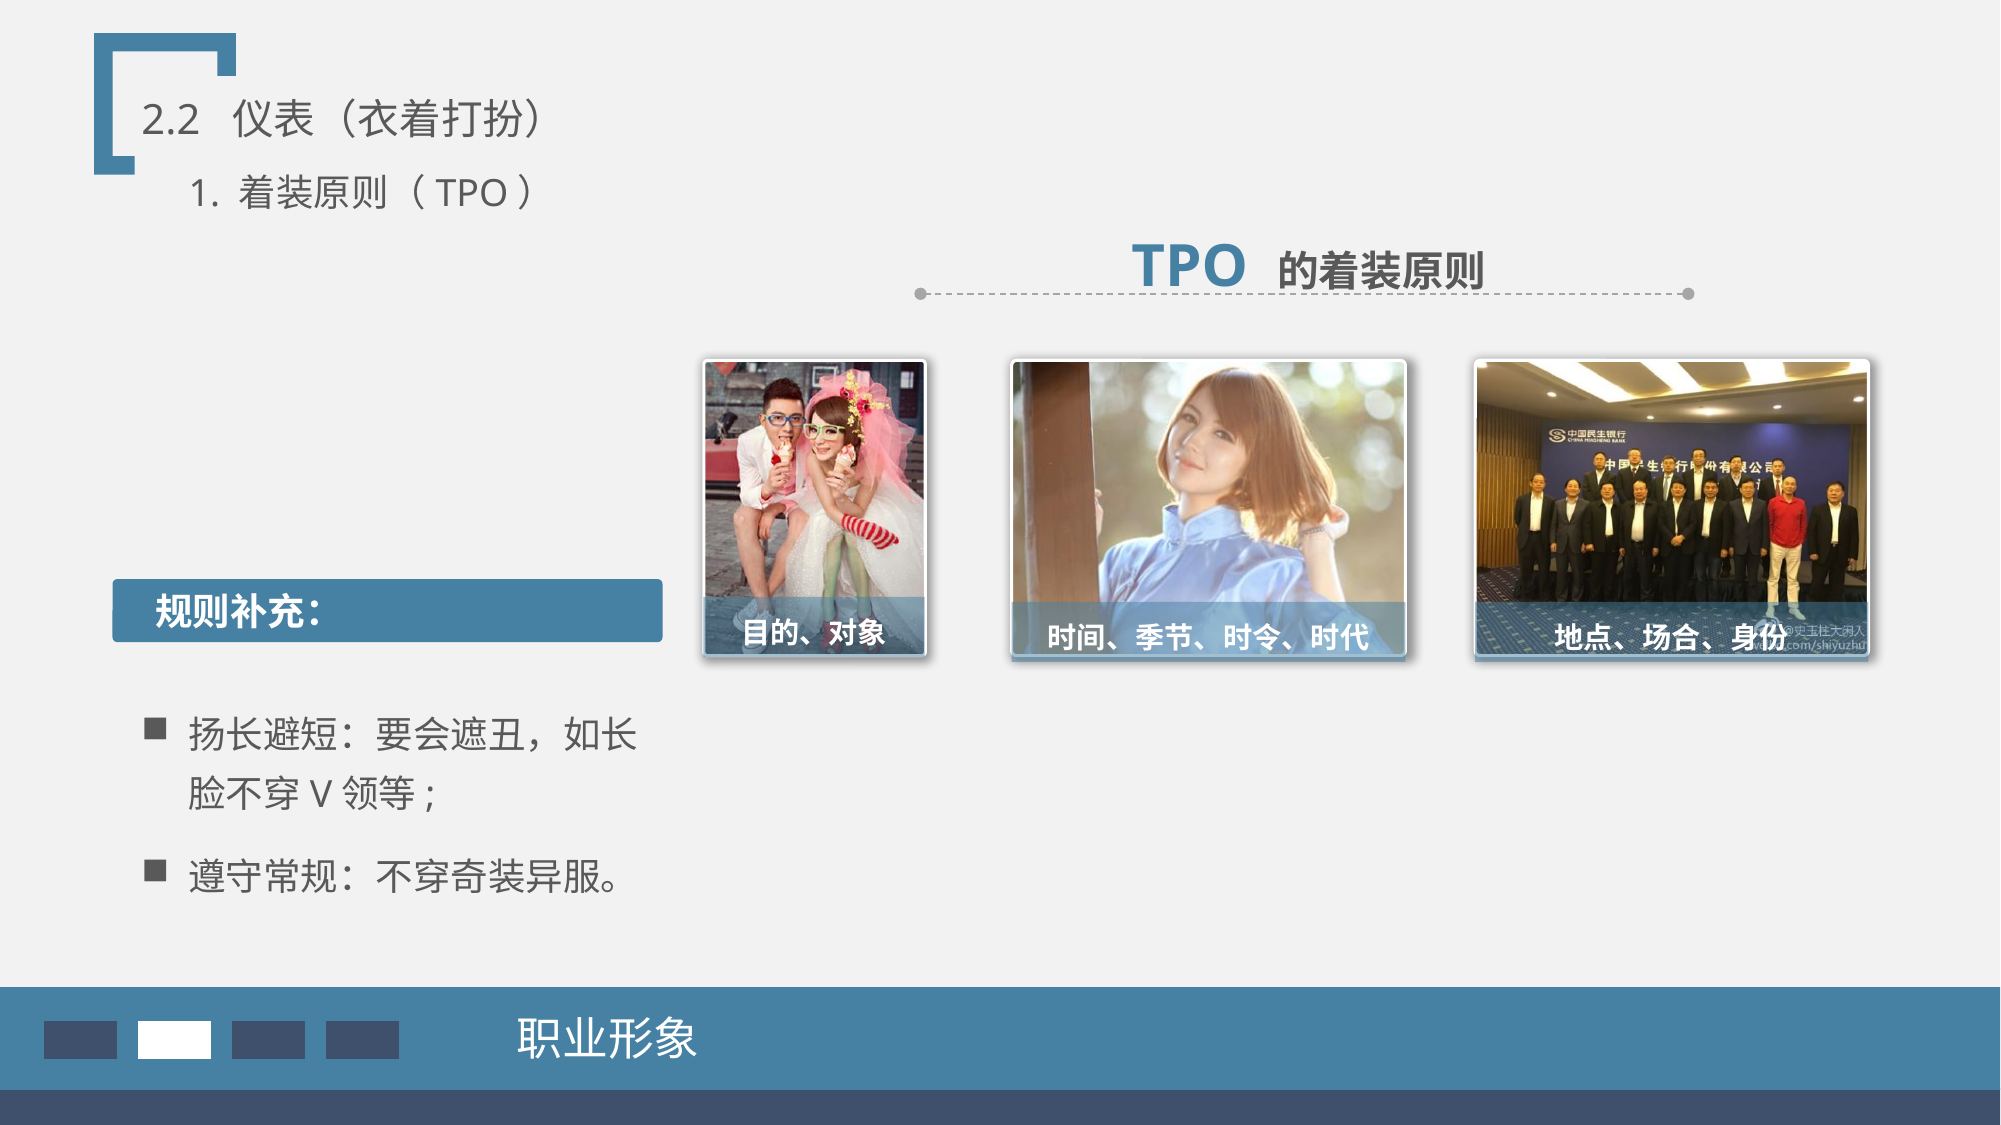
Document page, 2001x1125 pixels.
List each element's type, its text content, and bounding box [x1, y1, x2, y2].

text_box 1. 着装原则（TPO） [174, 161, 857, 222]
picture [1475, 360, 1869, 656]
text_box 扬长避短：要会遮丑，如长脸不穿V领等; 遵守常规：不穿奇装异服。 [126, 690, 662, 906]
text_box 时间、季节、时令、时代 [1011, 656, 1406, 662]
picture [703, 360, 926, 656]
text_box 2.2 仪表（衣着打扮） [126, 85, 717, 151]
text_box TPO 的着装原则 [924, 186, 1693, 306]
text_box 规则补充： [140, 580, 468, 641]
picture [1011, 360, 1406, 656]
text_box 地点、场合、身份 [1475, 656, 1869, 662]
text_box [112, 579, 663, 643]
